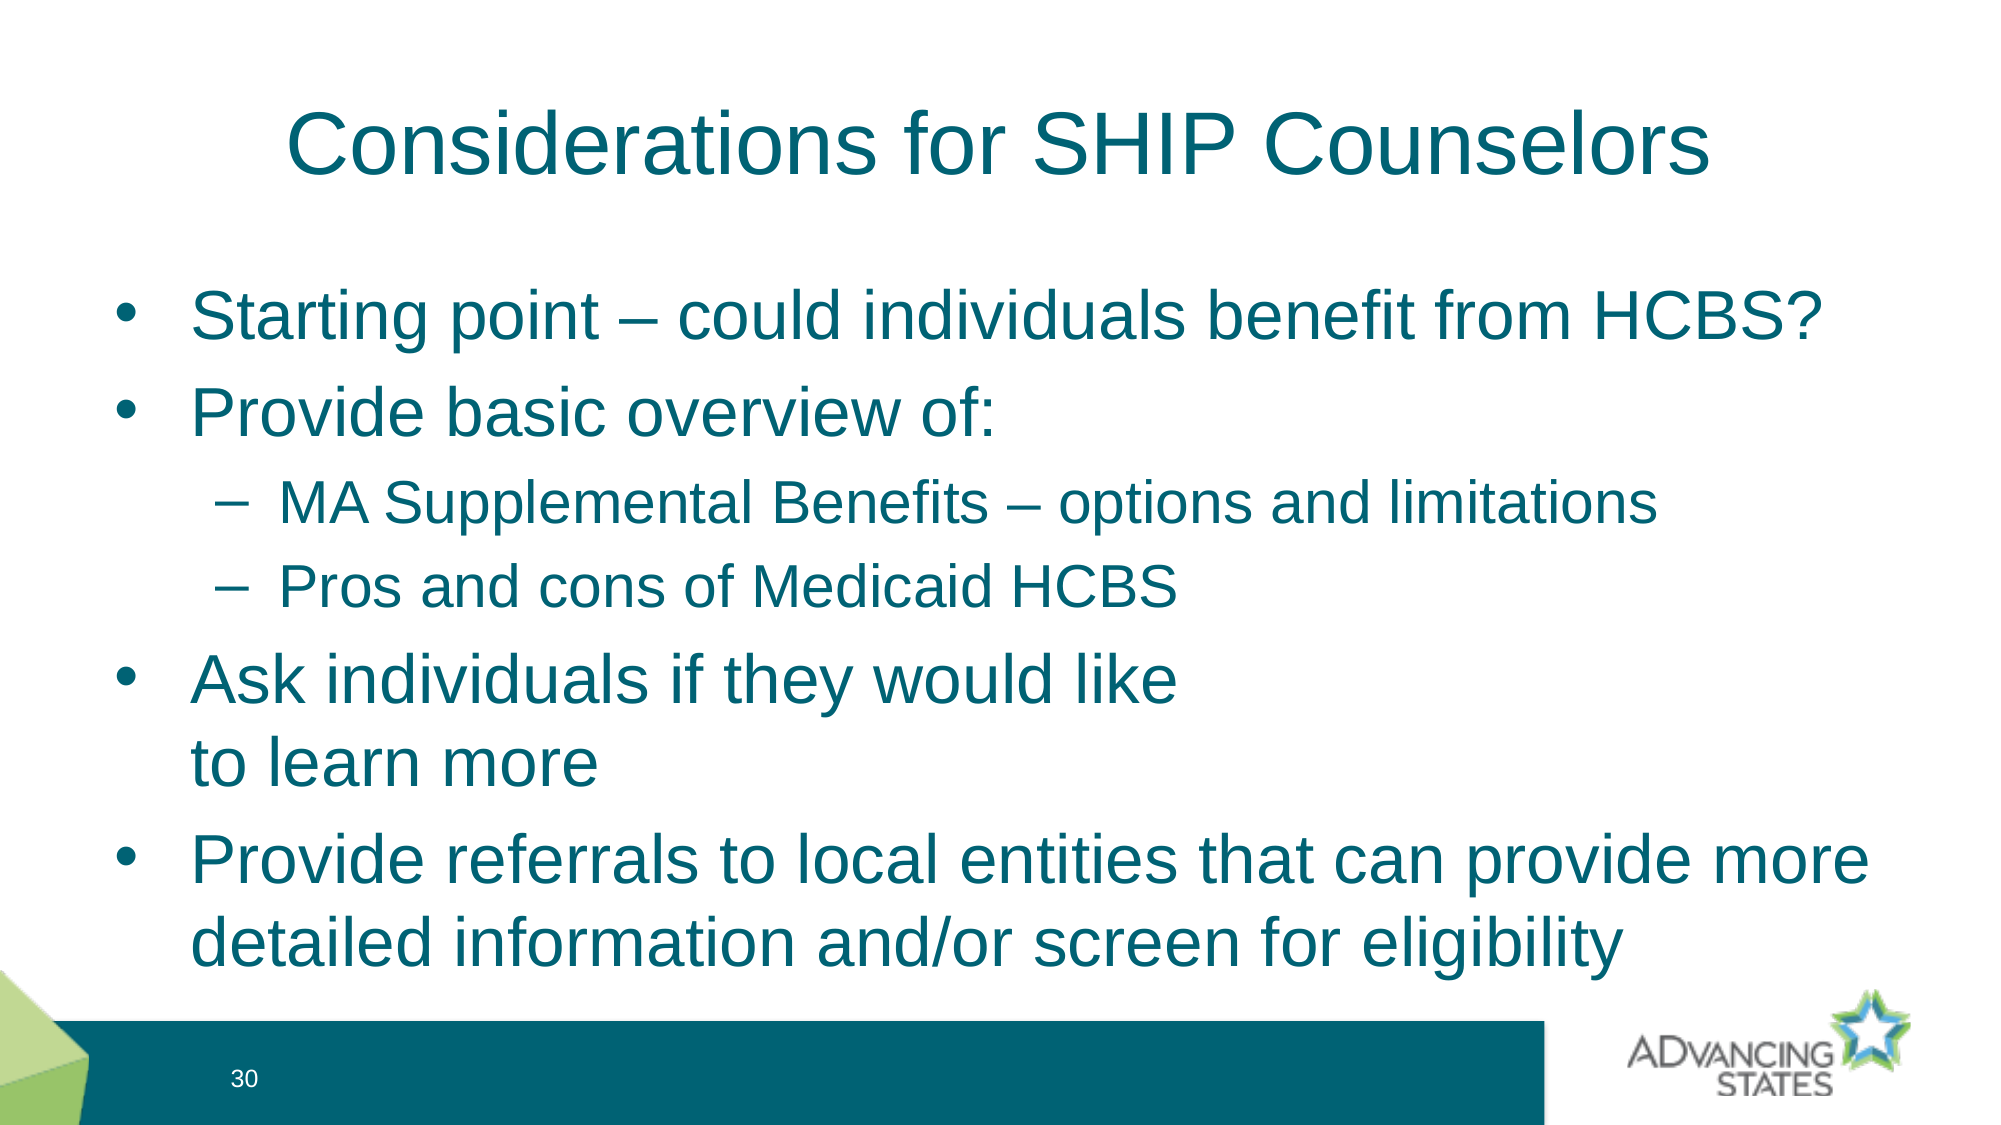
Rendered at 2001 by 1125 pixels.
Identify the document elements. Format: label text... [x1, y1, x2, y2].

list Starting point – could individuals benefit from HCBS? Provide basic overview of: MA Supplemental Benefits – options and limitations Pros and cons of Medicaid HCBS Ask individuals if they would like to learn more Provide referrals to local entities that can provide more detailed information and/or screen for eligibility [99, 262, 1900, 1005]
slide_number 30 [215, 1047, 683, 1108]
title Considerations for SHIP Counselors [99, 45, 1900, 233]
